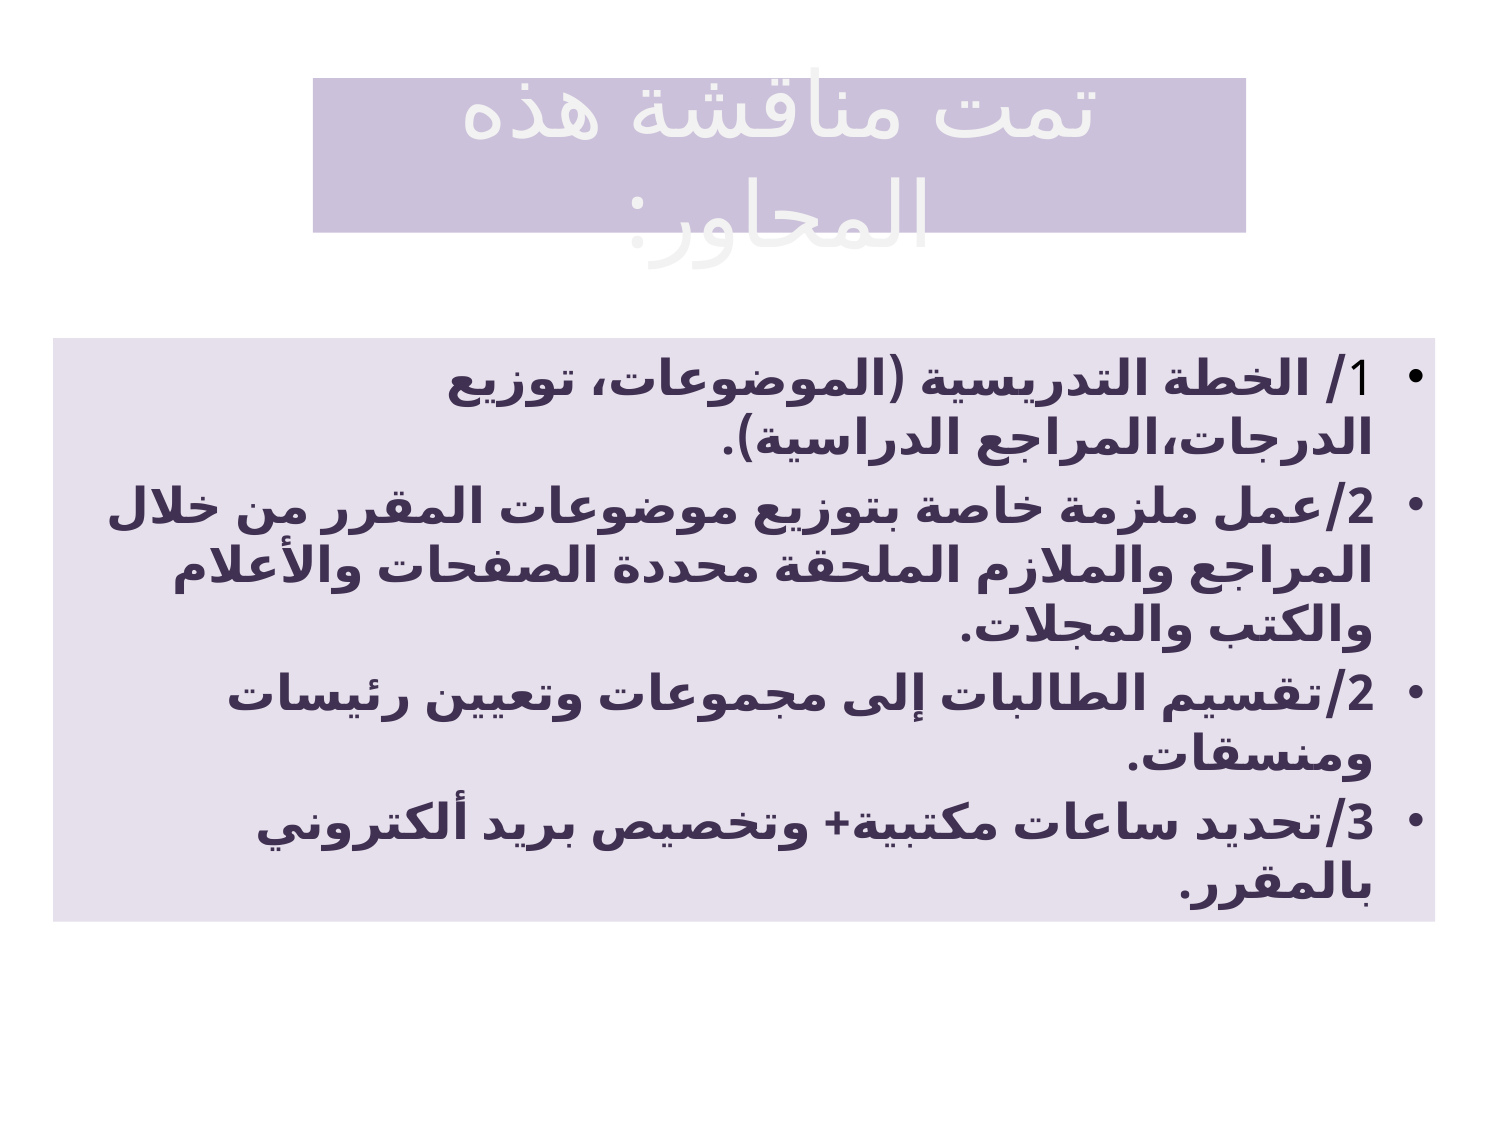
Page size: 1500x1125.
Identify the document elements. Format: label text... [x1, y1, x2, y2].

title تمت مناقشة هذه المحاور: [312, 78, 1247, 233]
list 1/ الخطة التدريسية (الموضوعات، توزيع الدرجات،المراجع الدراسية). 2/عمل ملزمة خاصة بتوزيع موضوعات المقرر من خلال المراجع والملازم الملحقة محددة الصفحات والأعلام والكتب والمجلات. 2/تقسيم الطالبات إلى مجموعات وتعيين رئيسات ومنسقات. 3/تحديد ساعات مكتبية+ وتخصيص بريد ألكتروني بالمقرر. [53, 338, 1436, 922]
